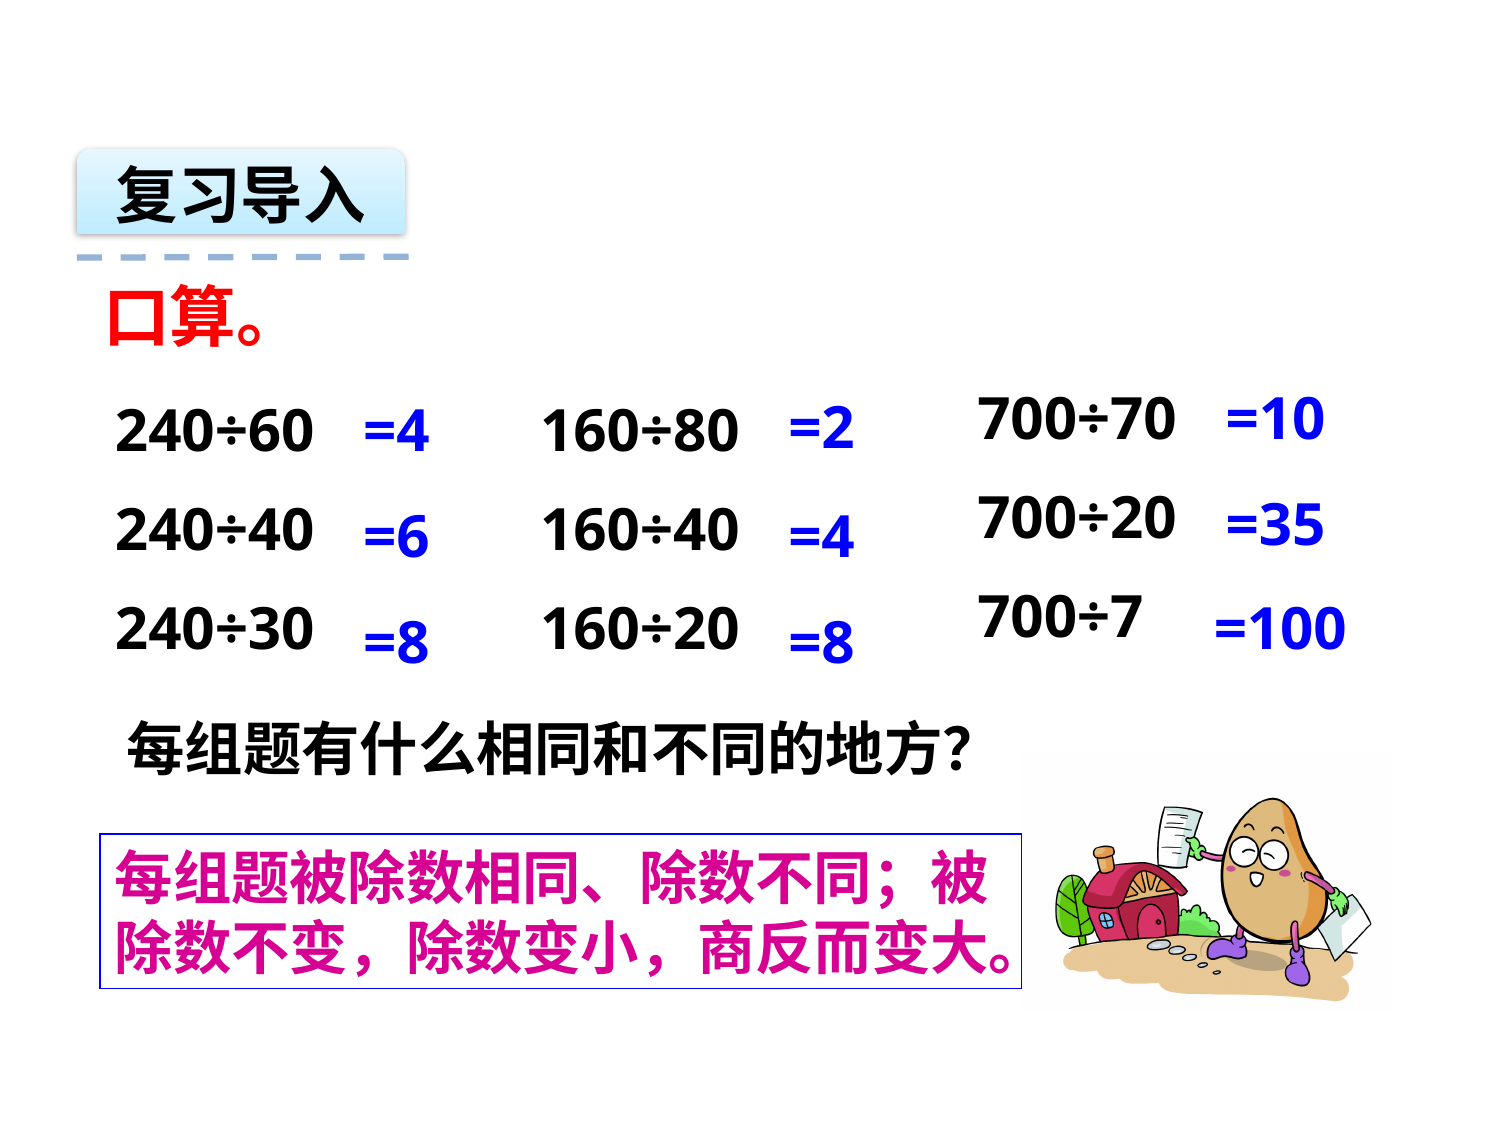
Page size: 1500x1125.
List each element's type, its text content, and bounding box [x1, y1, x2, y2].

text_box 700÷70 700÷20 700÷7 [962, 373, 1258, 657]
text_box =100 [1198, 583, 1424, 669]
text_box 口算。 [88, 267, 408, 362]
text_box =35 [1210, 479, 1377, 565]
text_box =4 [348, 385, 467, 471]
text_box 240÷60 240÷40 240÷30 [100, 385, 396, 669]
text_box 复习导入 [76, 148, 406, 235]
text_box =2 [773, 382, 892, 468]
text_box =8 [773, 597, 892, 683]
picture [1021, 751, 1393, 1011]
text_box =8 [348, 597, 467, 683]
text_box 160÷80 160÷40 160÷20 [525, 385, 821, 669]
text_box =10 [1210, 373, 1377, 459]
text_box 每组题被除数相同、除数不同；被除数不变，除数变小，商反而变大。 [100, 834, 1016, 989]
text_box =6 [348, 491, 467, 577]
text_box =4 [821, 491, 892, 577]
text_box 每组题有什么相同和不同的地方？ [112, 704, 1211, 789]
